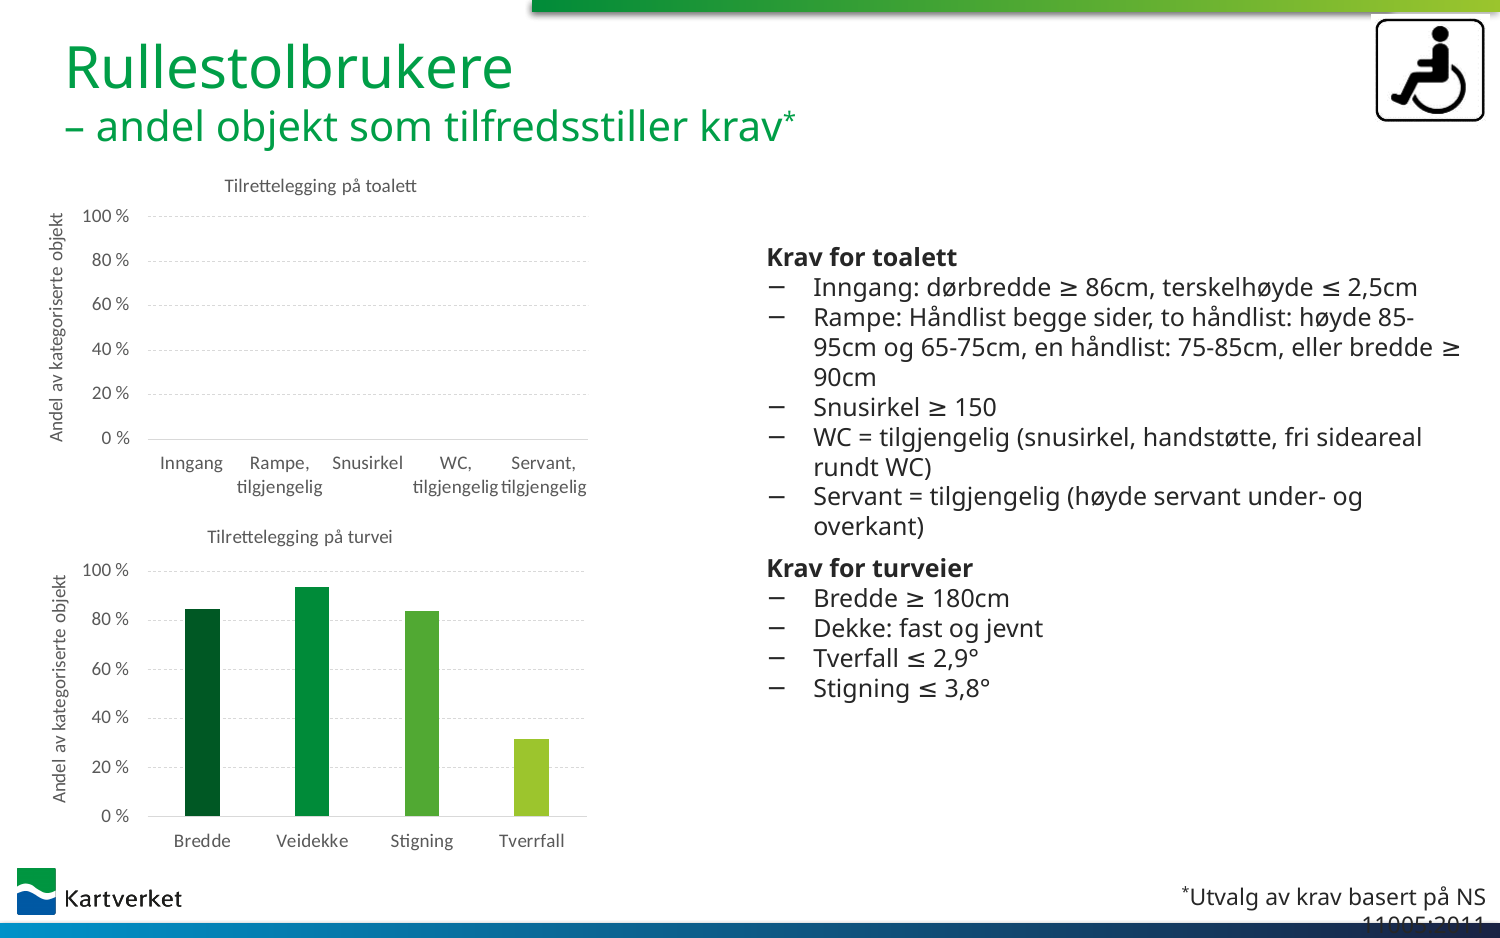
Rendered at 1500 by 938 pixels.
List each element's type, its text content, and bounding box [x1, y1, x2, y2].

picture [1371, 13, 1491, 127]
picture [41, 166, 599, 505]
text_box Krav for turveier Bredde ≥ 180cm Dekke: fast og jevnt Tverfall ≤ 2,9° Stigning ≤ 3,8° [751, 545, 1483, 710]
text_box *Utvalg av krav basert på NS 11005:2011 [1068, 873, 1500, 938]
text_box Rullestolbrukere – andel objekt som tilfredsstiller krav* [49, 14, 1431, 158]
picture [41, 520, 598, 859]
text_box Krav for toalett Inngang: dørbredde ≥ 86cm, terskelhøyde ≤ 2,5cm Rampe: Håndlist begge sider, to håndlist: høyde 85-95cm og 65-75cm, en håndlist: 75-85cm, eller bredde ≥ 90cm Snusirkel ≥ 150 WC = tilgjengelig (snusirkel, handstøtte, fri sideareal rundt WC) Servant = tilgjengelig (høyde servant under- og overkant) [751, 234, 1483, 545]
